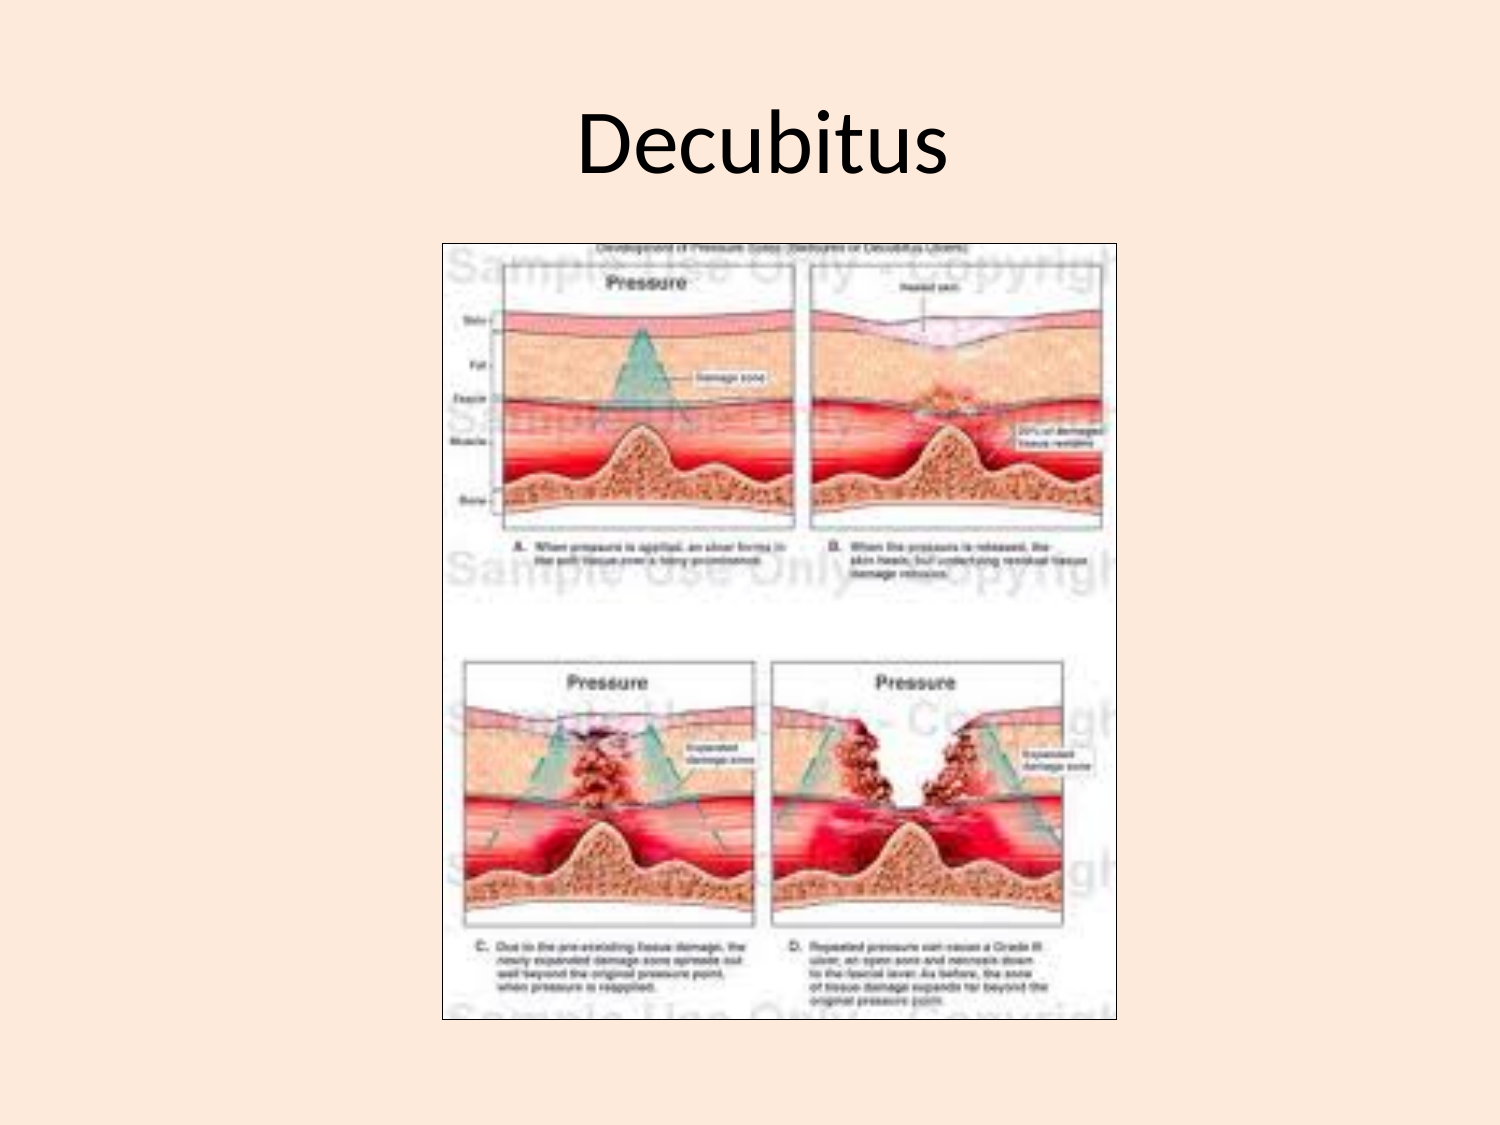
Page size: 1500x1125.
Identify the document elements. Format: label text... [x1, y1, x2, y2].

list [442, 243, 1117, 1021]
title Decubitus [88, 42, 1439, 231]
